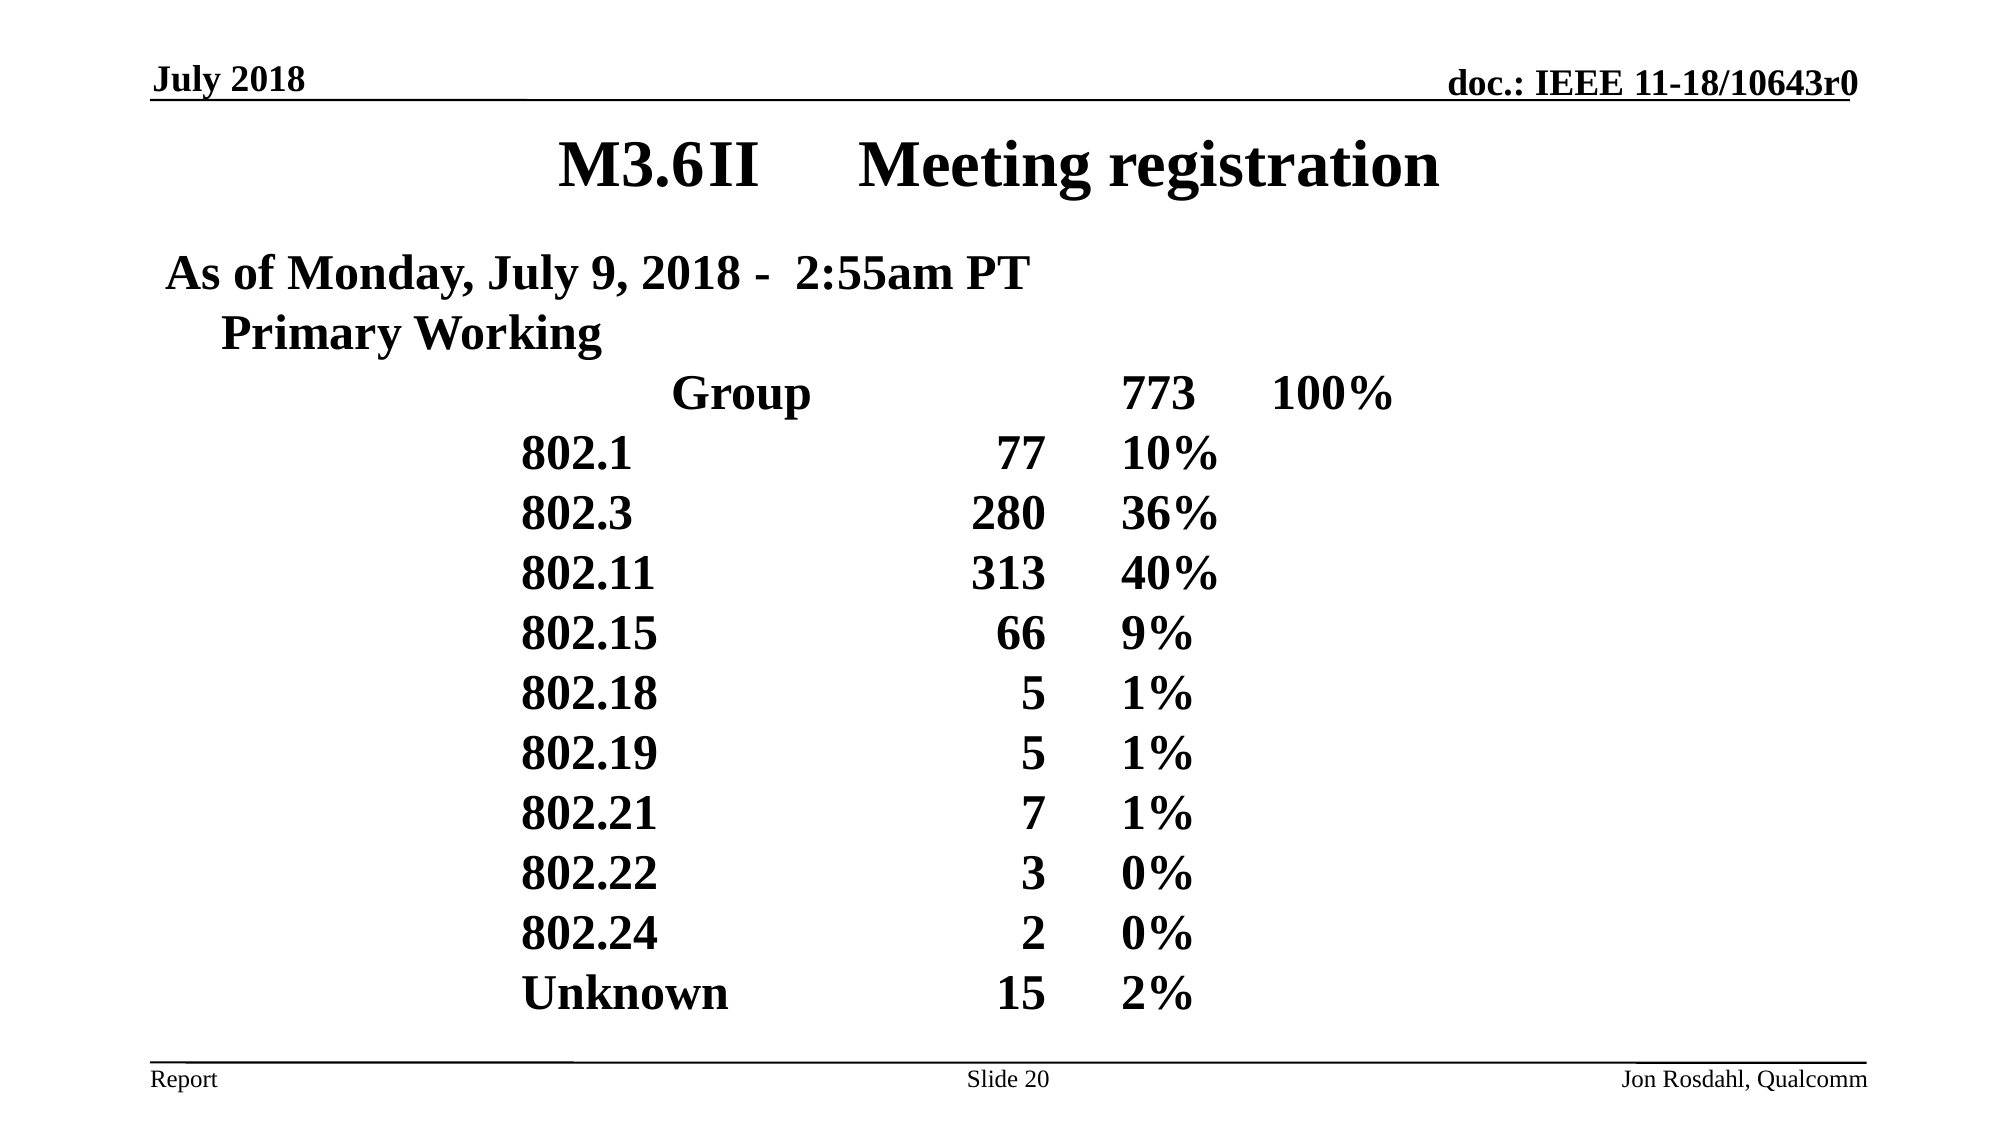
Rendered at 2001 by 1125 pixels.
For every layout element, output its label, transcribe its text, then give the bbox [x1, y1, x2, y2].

list As of Monday, July 9, 2018 - 2:55am PT Primary Working Group 773 100% 802.1 77 10% 802.3 280 36% 802.11 313 40% 802.15 66 9% 802.18 5 1% 802.19 5 1% 802.21 7 1% 802.22 3 0% 802.24 2 0% Unknown 15 2% [149, 231, 1850, 1036]
slide_number Slide 20 [950, 1061, 1067, 1123]
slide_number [152, 54, 563, 100]
footer Jon Rosdahl, Qualcomm [1171, 1061, 1869, 1093]
title M3.6 II Meeting registration [149, 112, 1850, 231]
